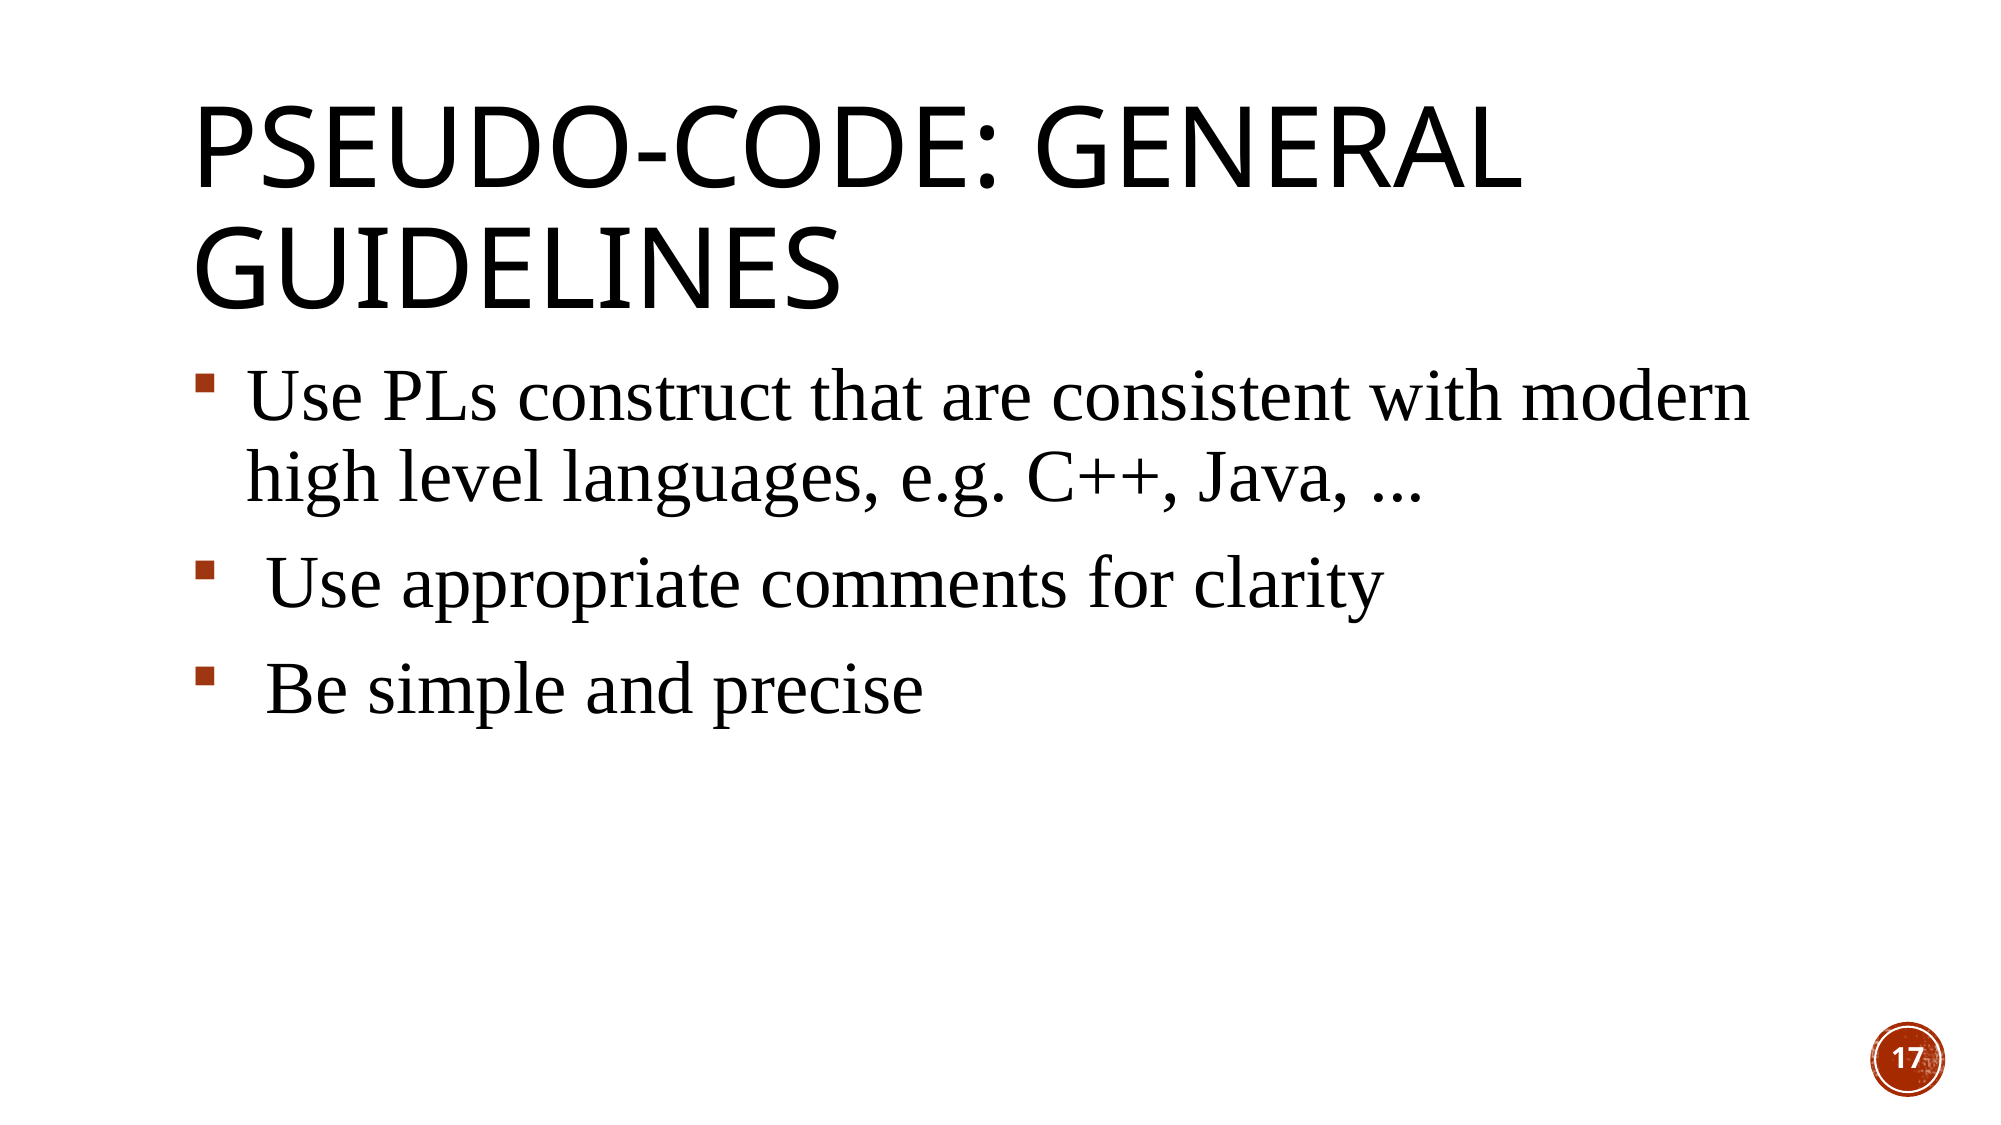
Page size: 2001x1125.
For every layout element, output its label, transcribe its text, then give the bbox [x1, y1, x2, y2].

title Pseudo-code: General Guidelines [175, 79, 1826, 344]
slide_number 17 [1855, 1028, 1961, 1089]
list Use PLs construct that are consistent with modern high level languages, e.g. C++, Java, ... Use appropriate comments for clarity Be simple and precise [175, 348, 1826, 1013]
